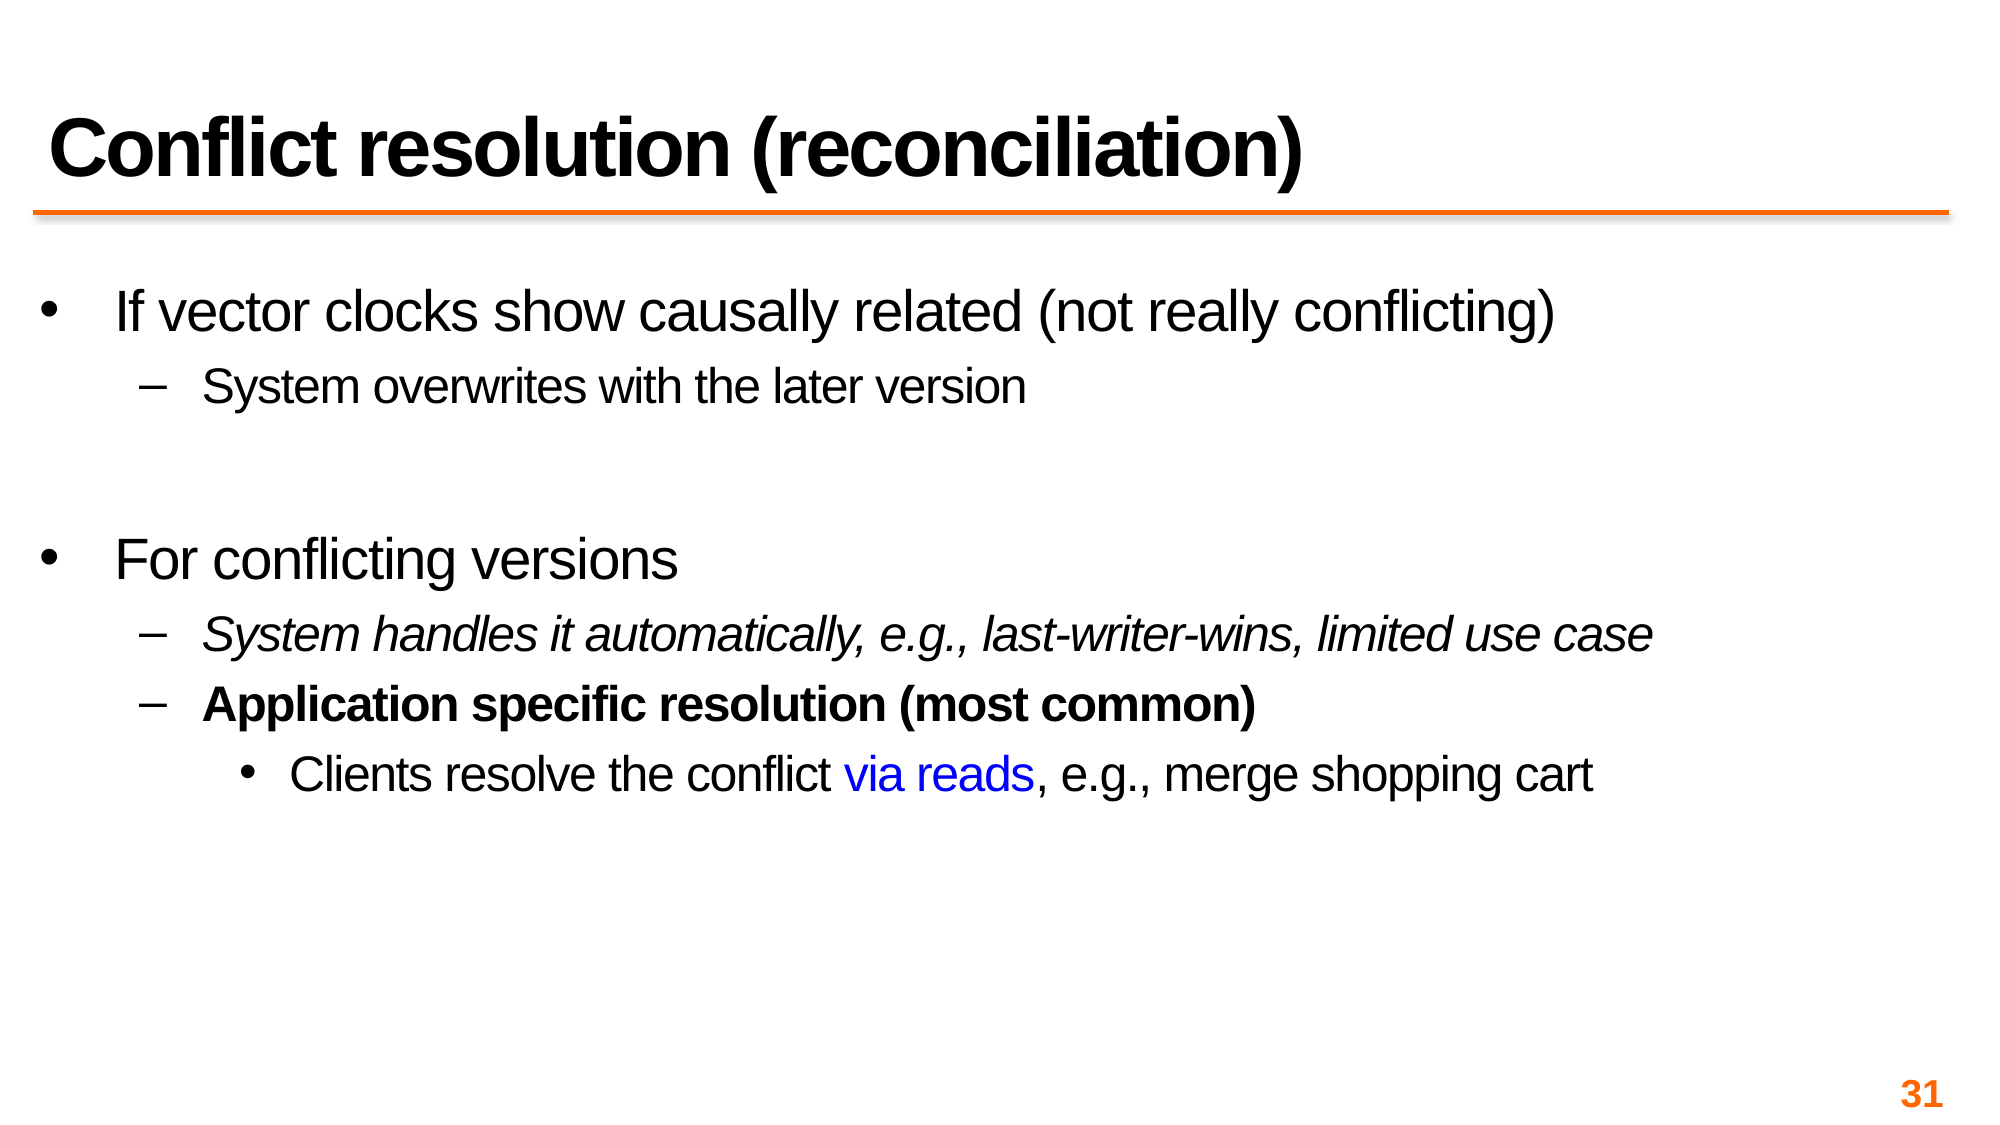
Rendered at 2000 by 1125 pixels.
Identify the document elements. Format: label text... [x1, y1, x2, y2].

list If vector clocks show causally related (not really conflicting) System overwrites with the later version For conflicting versions System handles it automatically, e.g., last-writer-wins, limited use case Application specific resolution (most common) Clients resolve the conflict via reads, e.g., merge shopping cart [33, 267, 1950, 1076]
slide_number 31 [1482, 1074, 1950, 1110]
title Conflict resolution (reconciliation) [33, 24, 1950, 201]
